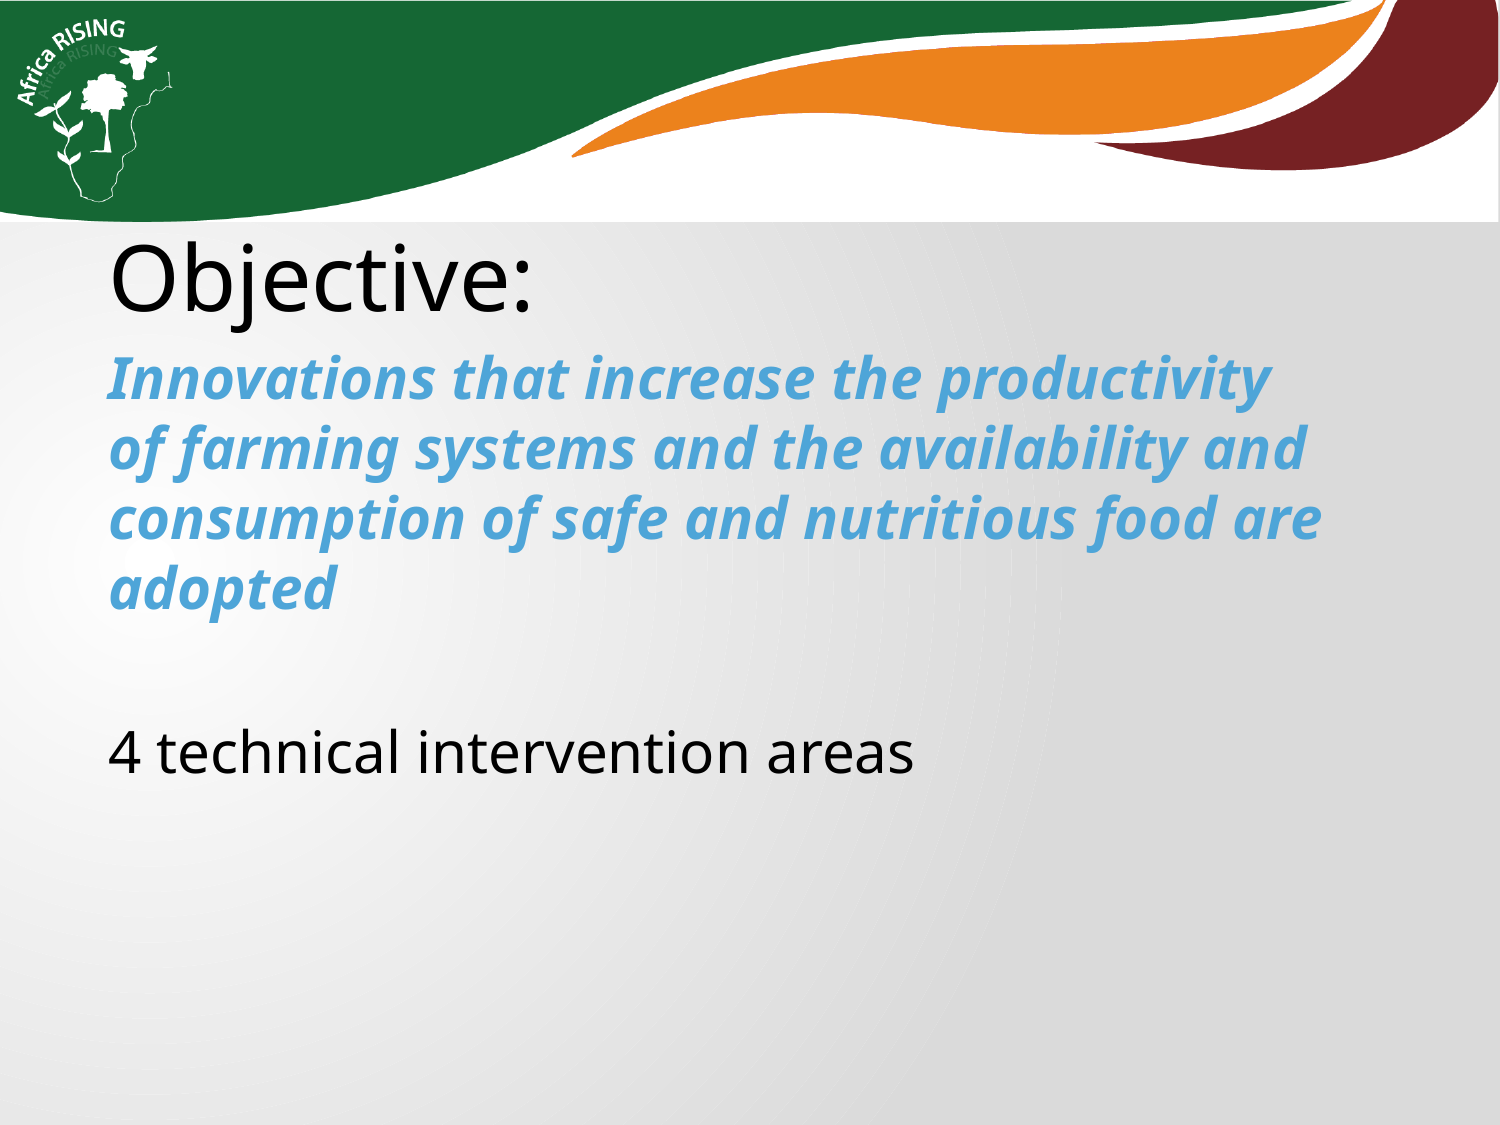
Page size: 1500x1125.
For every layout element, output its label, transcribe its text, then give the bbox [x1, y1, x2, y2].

list Objective: Innovations that increase the productivity of farming systems and the availability and consumption of safe and nutritious food are adopted 4 technical intervention areas [75, 212, 1350, 350]
picture [0, 0, 1499, 222]
